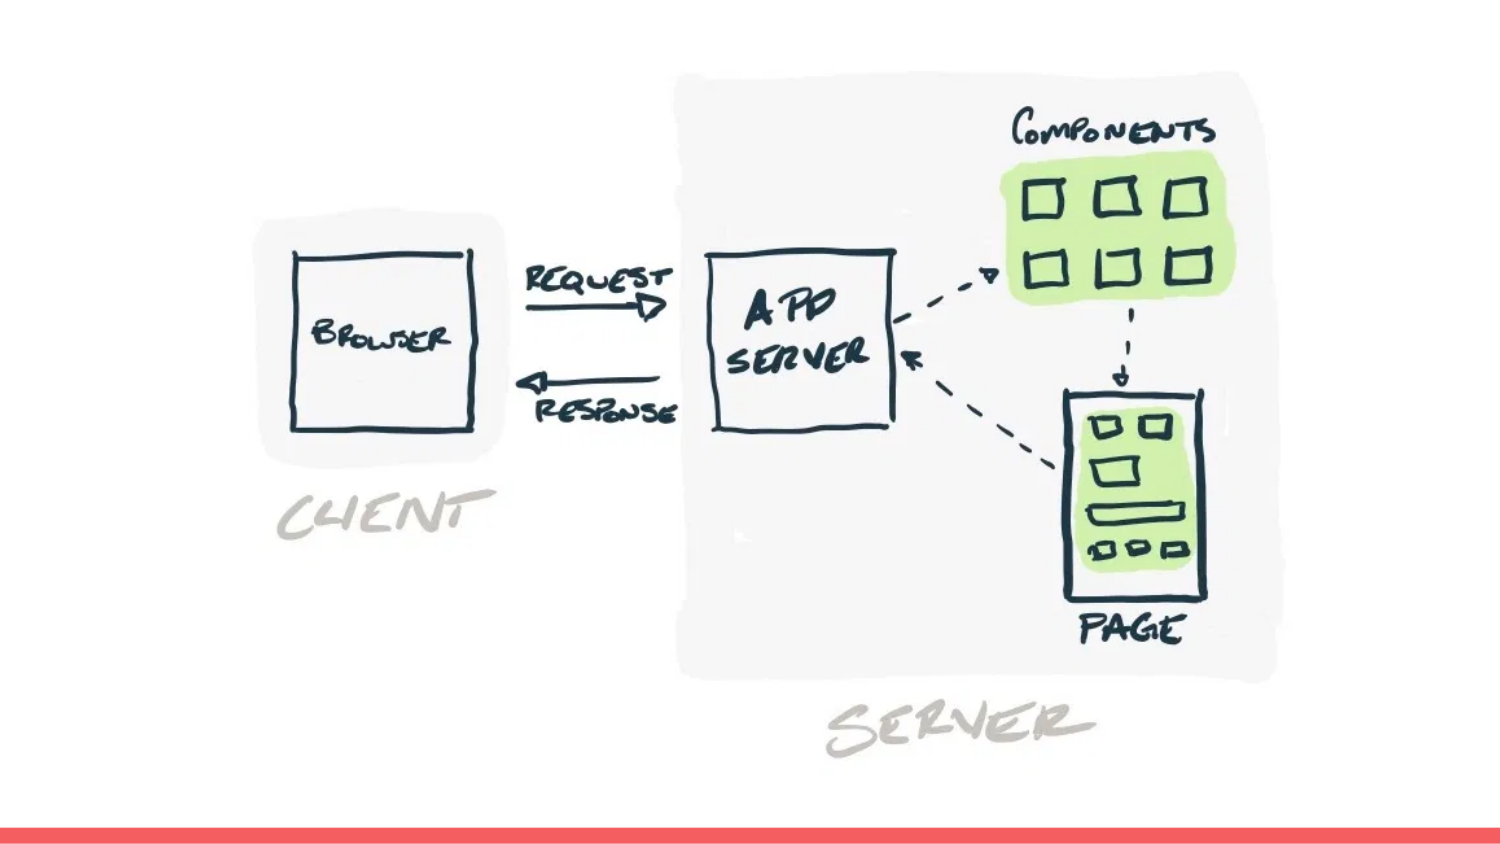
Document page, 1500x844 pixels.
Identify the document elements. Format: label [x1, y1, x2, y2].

picture [181, 9, 1361, 804]
